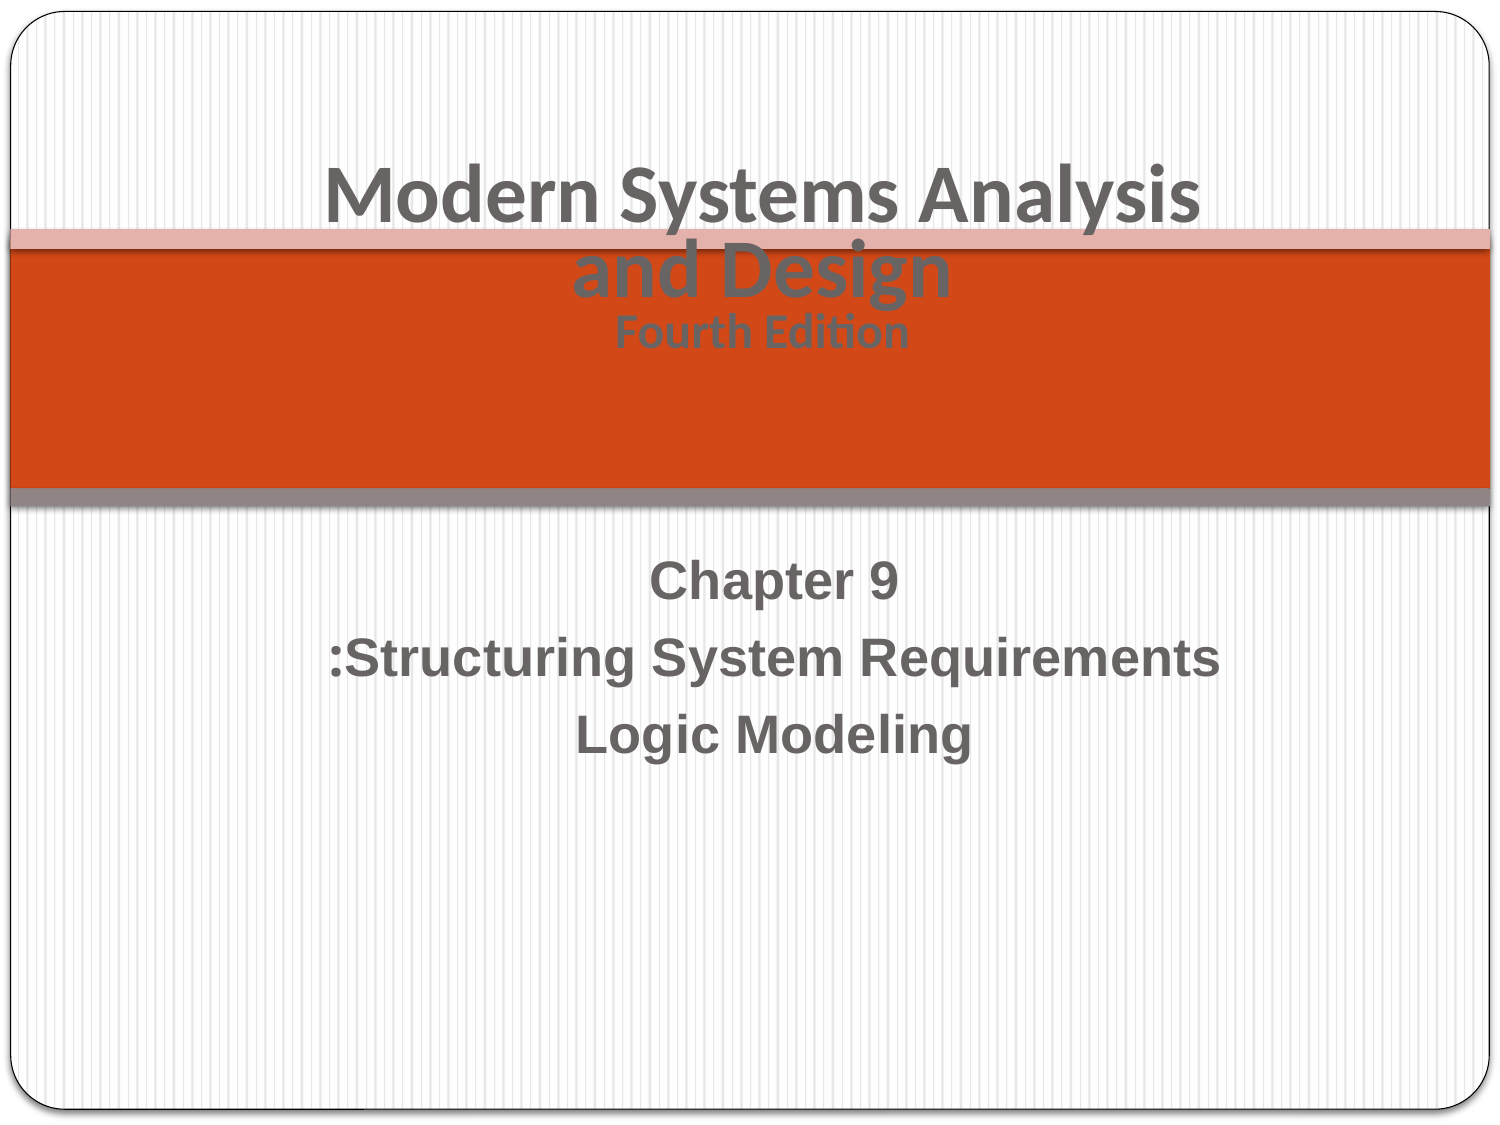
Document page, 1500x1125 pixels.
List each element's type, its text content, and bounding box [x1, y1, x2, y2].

text_box Modern Systems Analysis and Design Fourth Edition [150, 0, 1375, 488]
subtitle Chapter 9 Structuring System Requirements: Logic Modeling [174, 537, 1375, 875]
